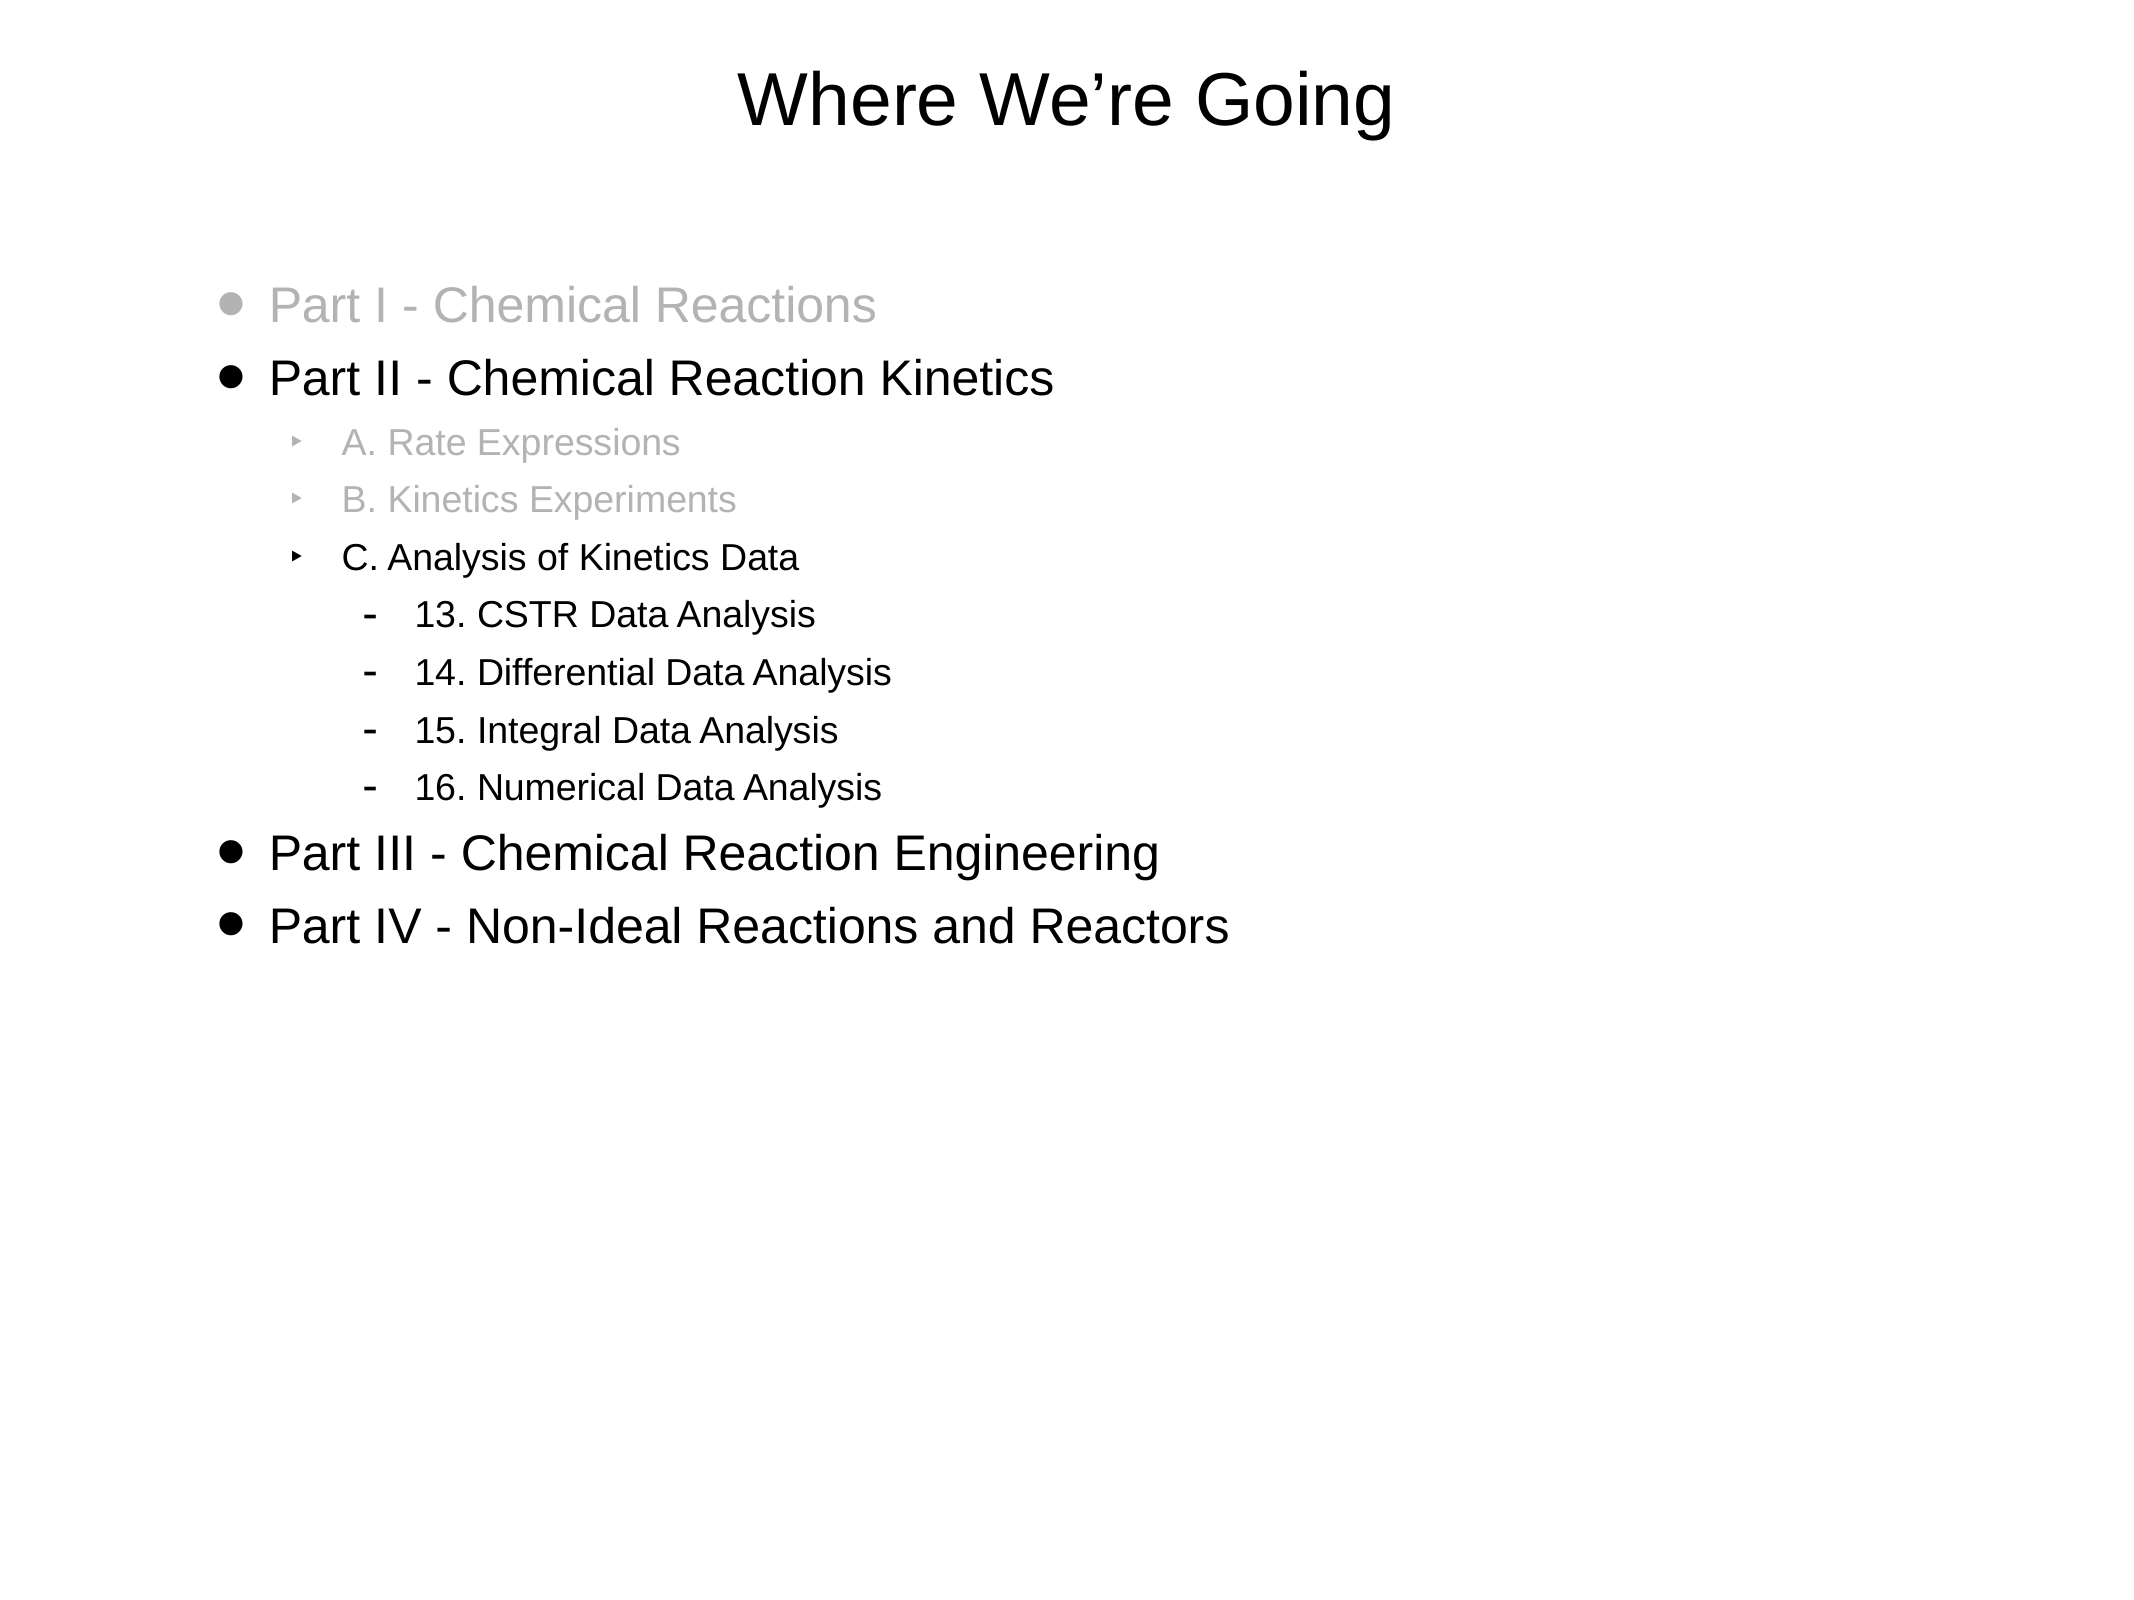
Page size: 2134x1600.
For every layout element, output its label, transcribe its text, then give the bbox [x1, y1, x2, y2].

list Part I - Chemical Reactions Part II - Chemical Reaction Kinetics A. Rate Expressions B. Kinetics Experiments C. Analysis of Kinetics Data 13. CSTR Data Analysis 14. Differential Data Analysis 15. Integral Data Analysis 16. Numerical Data Analysis Part III - Chemical Reaction Engineering Part IV - Non-Ideal Reactions and Reactors [208, 264, 1925, 1463]
title Where We’re Going [208, 41, 1925, 250]
